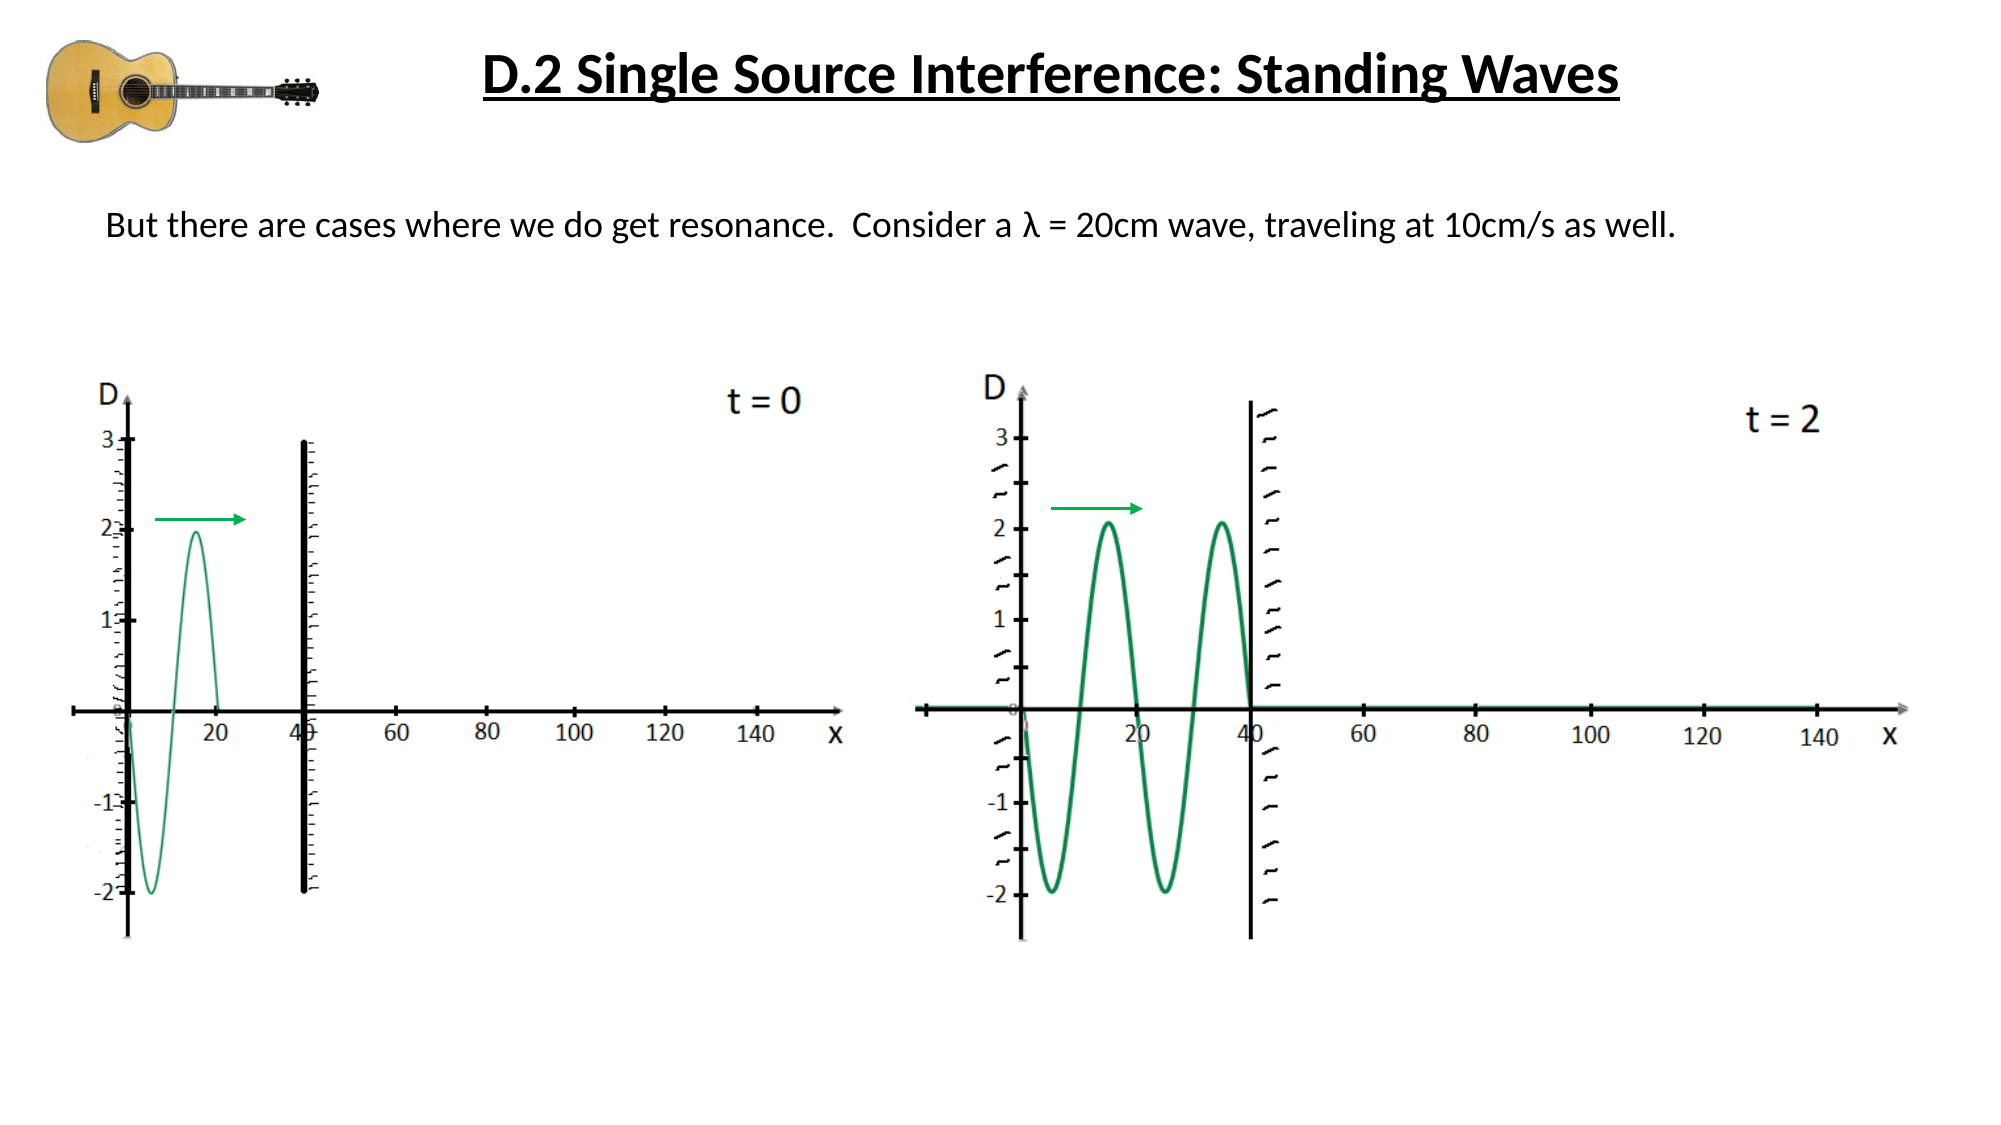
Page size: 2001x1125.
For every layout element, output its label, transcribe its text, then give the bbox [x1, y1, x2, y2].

text_box But there are cases where we do get resonance. Consider a λ = 20cm wave, traveling at 10cm/s as well. [90, 192, 1710, 252]
text_box D.2 Single Source Interference: Standing Waves [467, 35, 1719, 119]
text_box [44, 30, 321, 154]
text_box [38, 366, 876, 956]
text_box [893, 360, 1927, 971]
